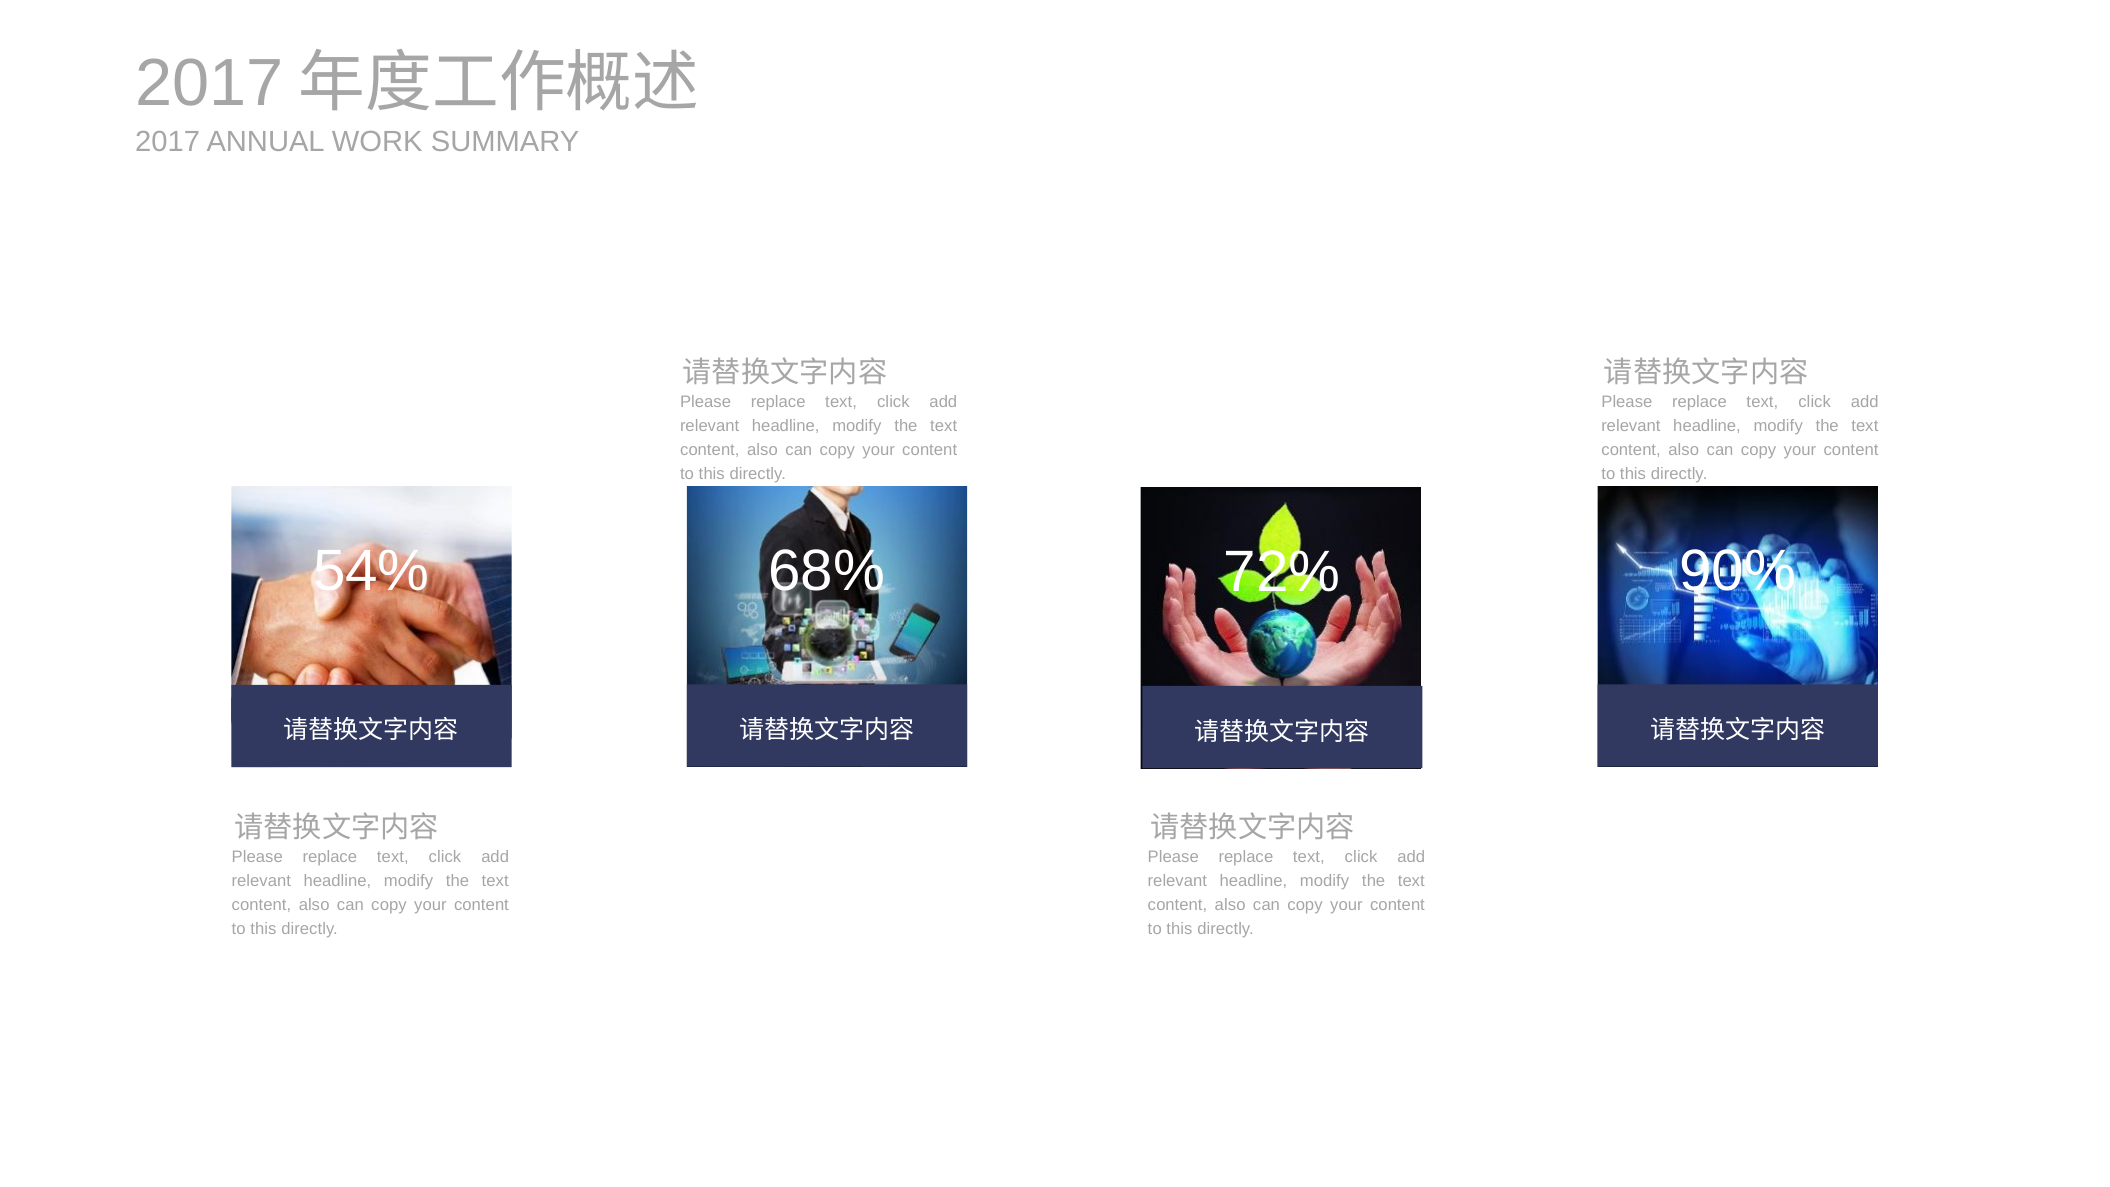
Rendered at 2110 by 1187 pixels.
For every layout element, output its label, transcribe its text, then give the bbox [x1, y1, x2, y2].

text_box Please replace text, click add relevant headline, modify the text content, also can copy your content to this directly. [665, 379, 973, 491]
text_box 请替换文字内容 [667, 338, 903, 396]
text_box 2017年度工作概述 [135, 38, 783, 119]
text_box 请替换文字内容 [1135, 793, 1371, 851]
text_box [1140, 487, 1423, 769]
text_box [1597, 486, 1878, 767]
text_box 请替换文字内容 [1589, 338, 1824, 396]
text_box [686, 486, 968, 767]
text_box Please replace text, click add relevant headline, modify the text content, also can copy your content to this directly. [216, 834, 524, 946]
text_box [231, 486, 512, 768]
text_box Please replace text, click add relevant headline, modify the text content, also can copy your content to this directly. [1132, 834, 1441, 946]
text_box 2017 ANNUAL WORK SUMMARY [135, 122, 596, 158]
text_box Please replace text, click add relevant headline, modify the text content, also can copy your content to this directly. [1586, 379, 1894, 491]
text_box 请替换文字内容 [219, 793, 454, 851]
